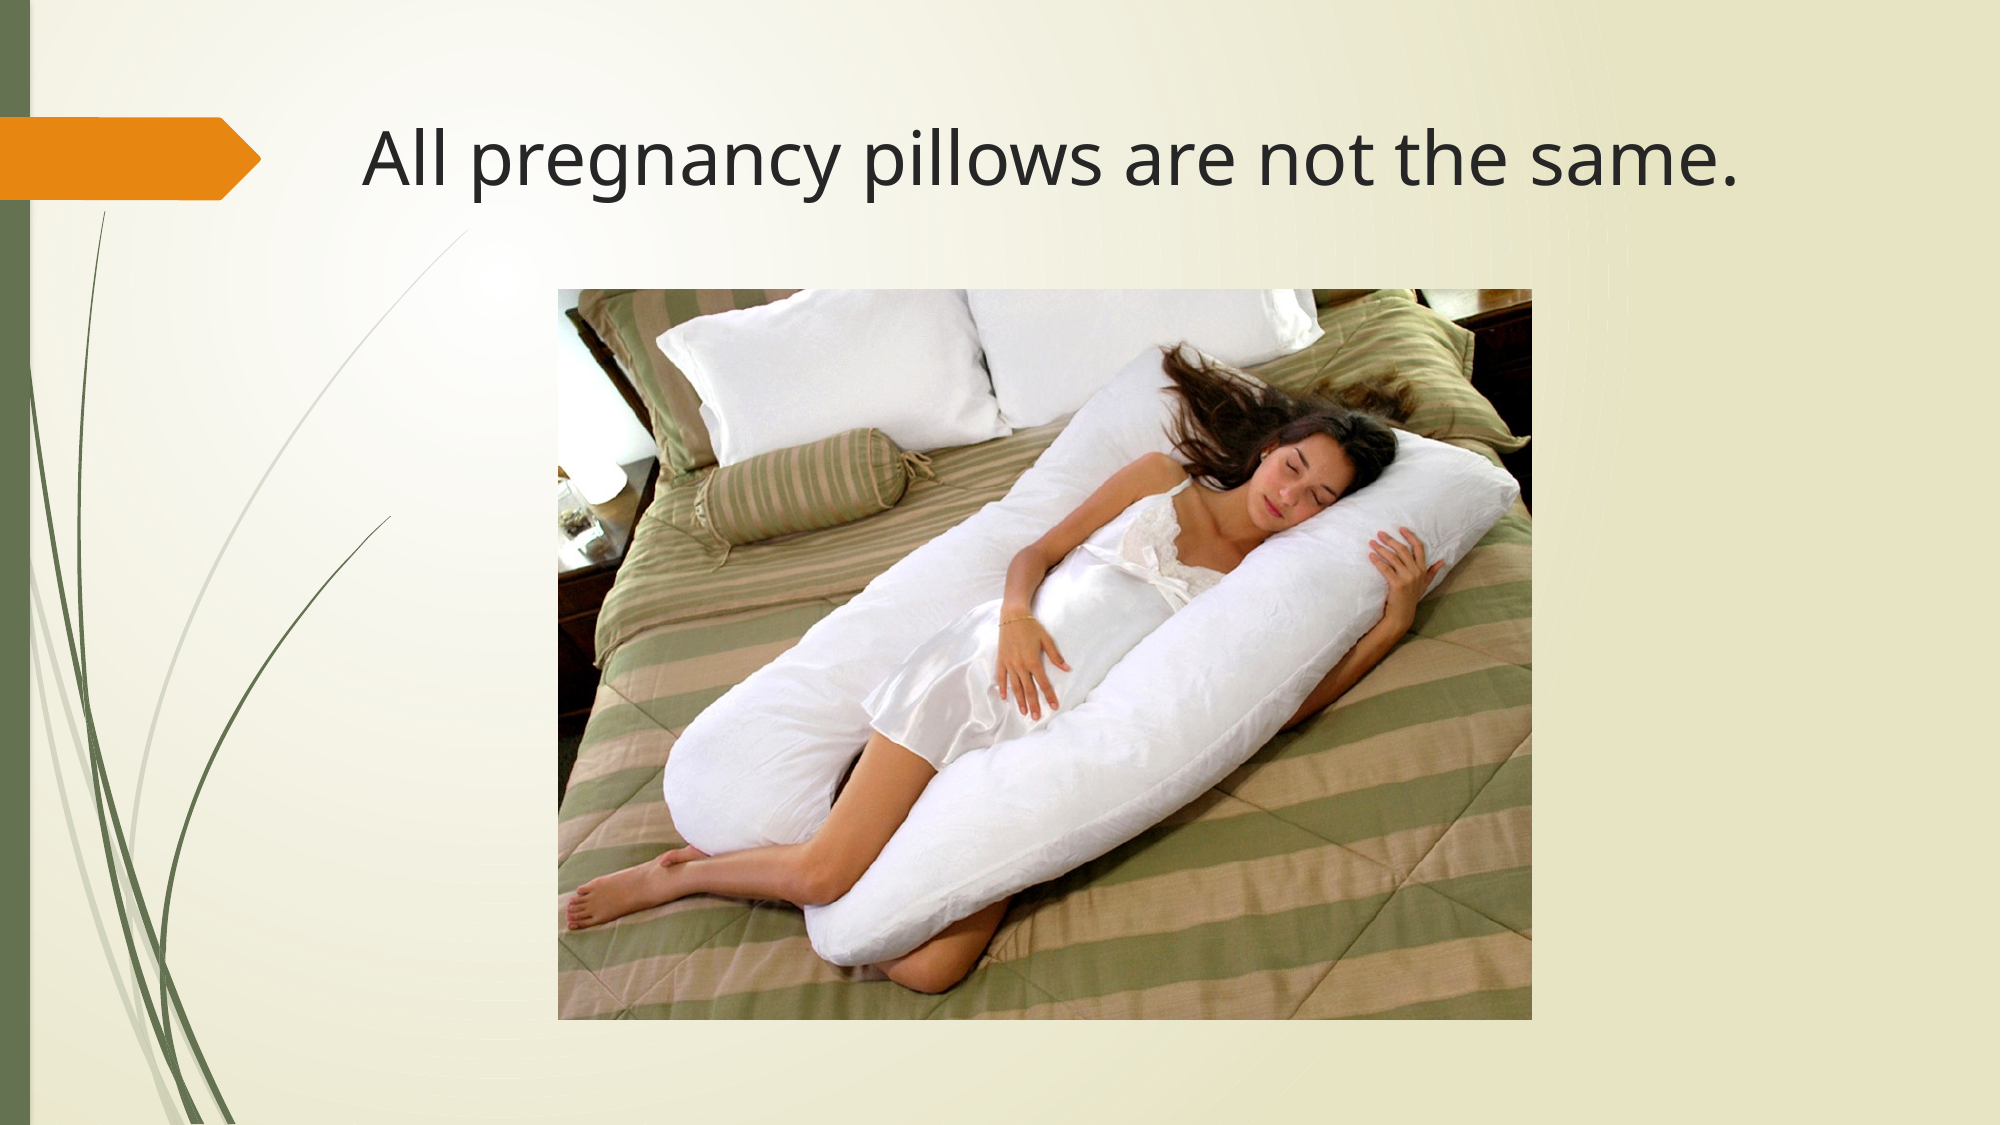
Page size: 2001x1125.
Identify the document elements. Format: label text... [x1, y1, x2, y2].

title All pregnancy pillows are not the same. [348, 102, 1888, 313]
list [557, 289, 1532, 1021]
